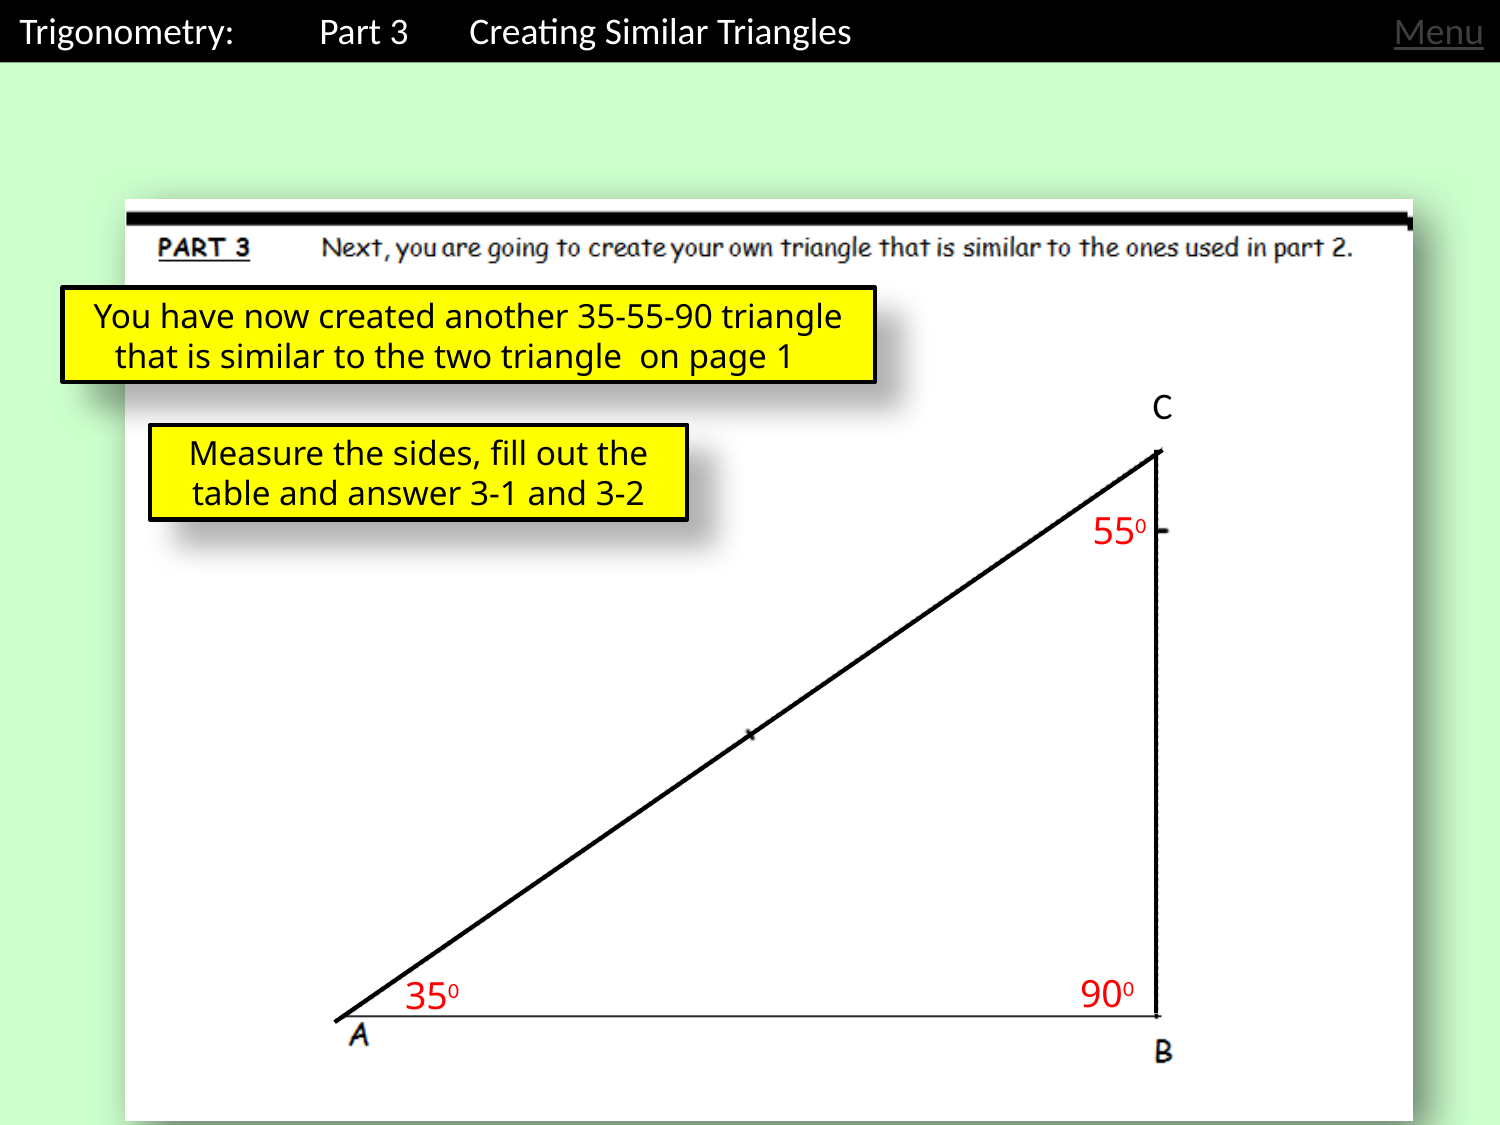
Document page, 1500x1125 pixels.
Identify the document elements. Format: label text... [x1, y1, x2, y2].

text_box [0, 0, 4, 64]
text_box Menu [1379, 0, 1500, 60]
picture [124, 199, 1413, 1122]
text_box Trigonometry: Part 3 Creating Similar Triangles [4, 0, 935, 105]
text_box [935, 0, 1500, 64]
text_box You have now created another 35-55-90 triangle that is similar to the two triangle on page 1 [62, 287, 119, 382]
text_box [334, 449, 1163, 1023]
